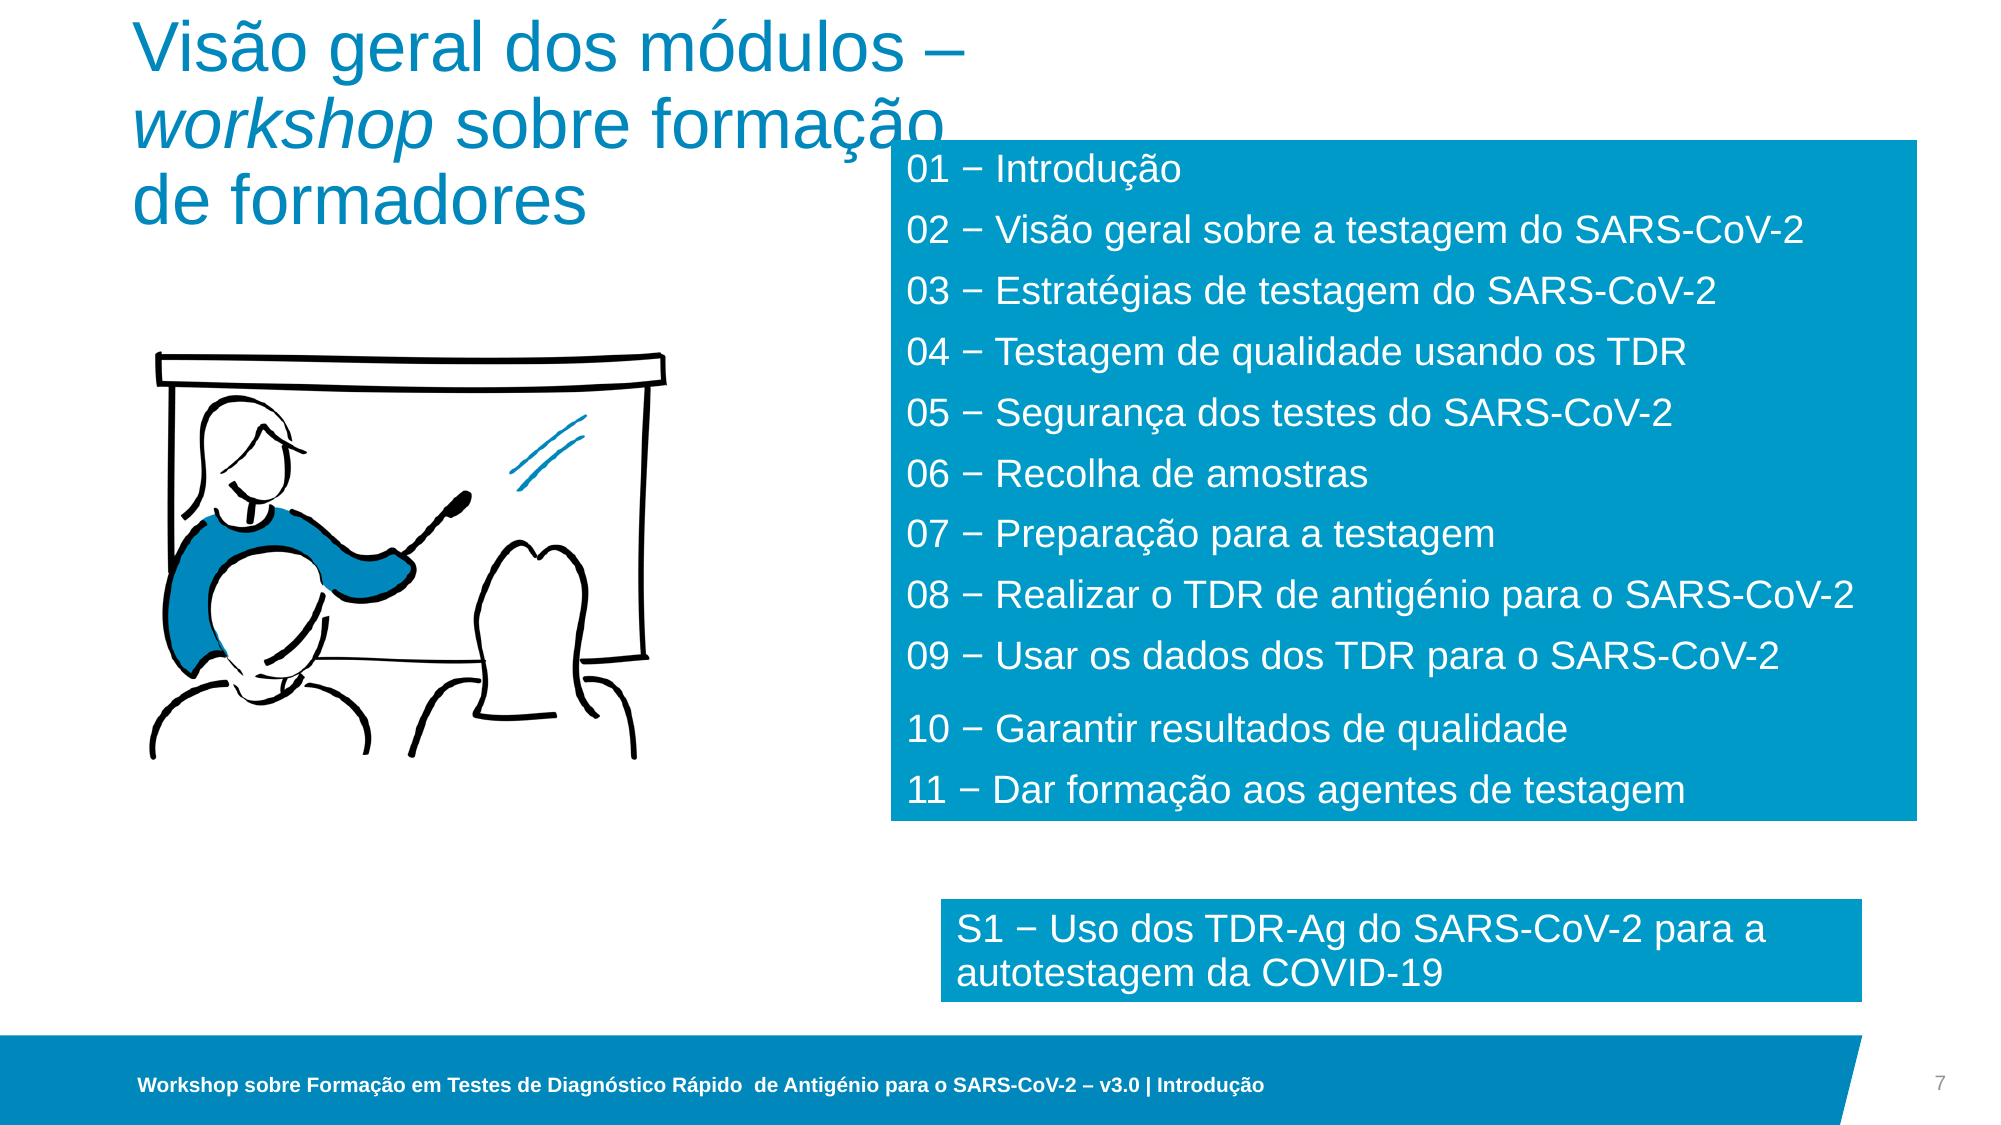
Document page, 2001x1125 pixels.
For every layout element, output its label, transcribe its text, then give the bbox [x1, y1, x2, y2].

title Visão geral dos módulos –workshop sobre formação de formadores [132, 85, 1107, 240]
table_cell 09 − Usar os dados dos TDR para o SARS-CoV-2 [891, 626, 1917, 699]
slide_number 7 [1862, 1035, 1947, 1125]
table_cell 07 − Preparação para a testagem [891, 505, 1917, 565]
table_cell 03 − Estratégias de testagem do SARS-CoV-2 [891, 261, 1917, 322]
table_cell 11 − Dar formação aos agentes de testagem [891, 760, 1917, 821]
table_header S1 − Uso dos TDR-Ag do SARS-CoV-2 para a autotestagem da COVID-19 [941, 899, 1862, 1002]
picture [115, 307, 726, 783]
table_cell 10 − Garantir resultados de qualidade [891, 699, 1917, 760]
table_header 01 − Introdução [891, 140, 1917, 200]
table_cell 05 − Segurança dos testes do SARS-CoV-2 [891, 383, 1917, 444]
footer Workshop sobre Formação em Testes de Diagnóstico Rápido de Antigénio para o SARS-CoV-2 – v3.0 | Introdução [137, 1042, 1338, 1125]
table_cell 02 − Visão geral sobre a testagem do SARS-CoV-2 [891, 200, 1917, 261]
table_cell 08 − Realizar o TDR de antigénio para o SARS-CoV-2 [891, 565, 1917, 626]
table_cell 04 − Testagem de qualidade usando os TDR [891, 322, 1917, 383]
table_cell 06 − Recolha de amostras [891, 444, 1917, 505]
